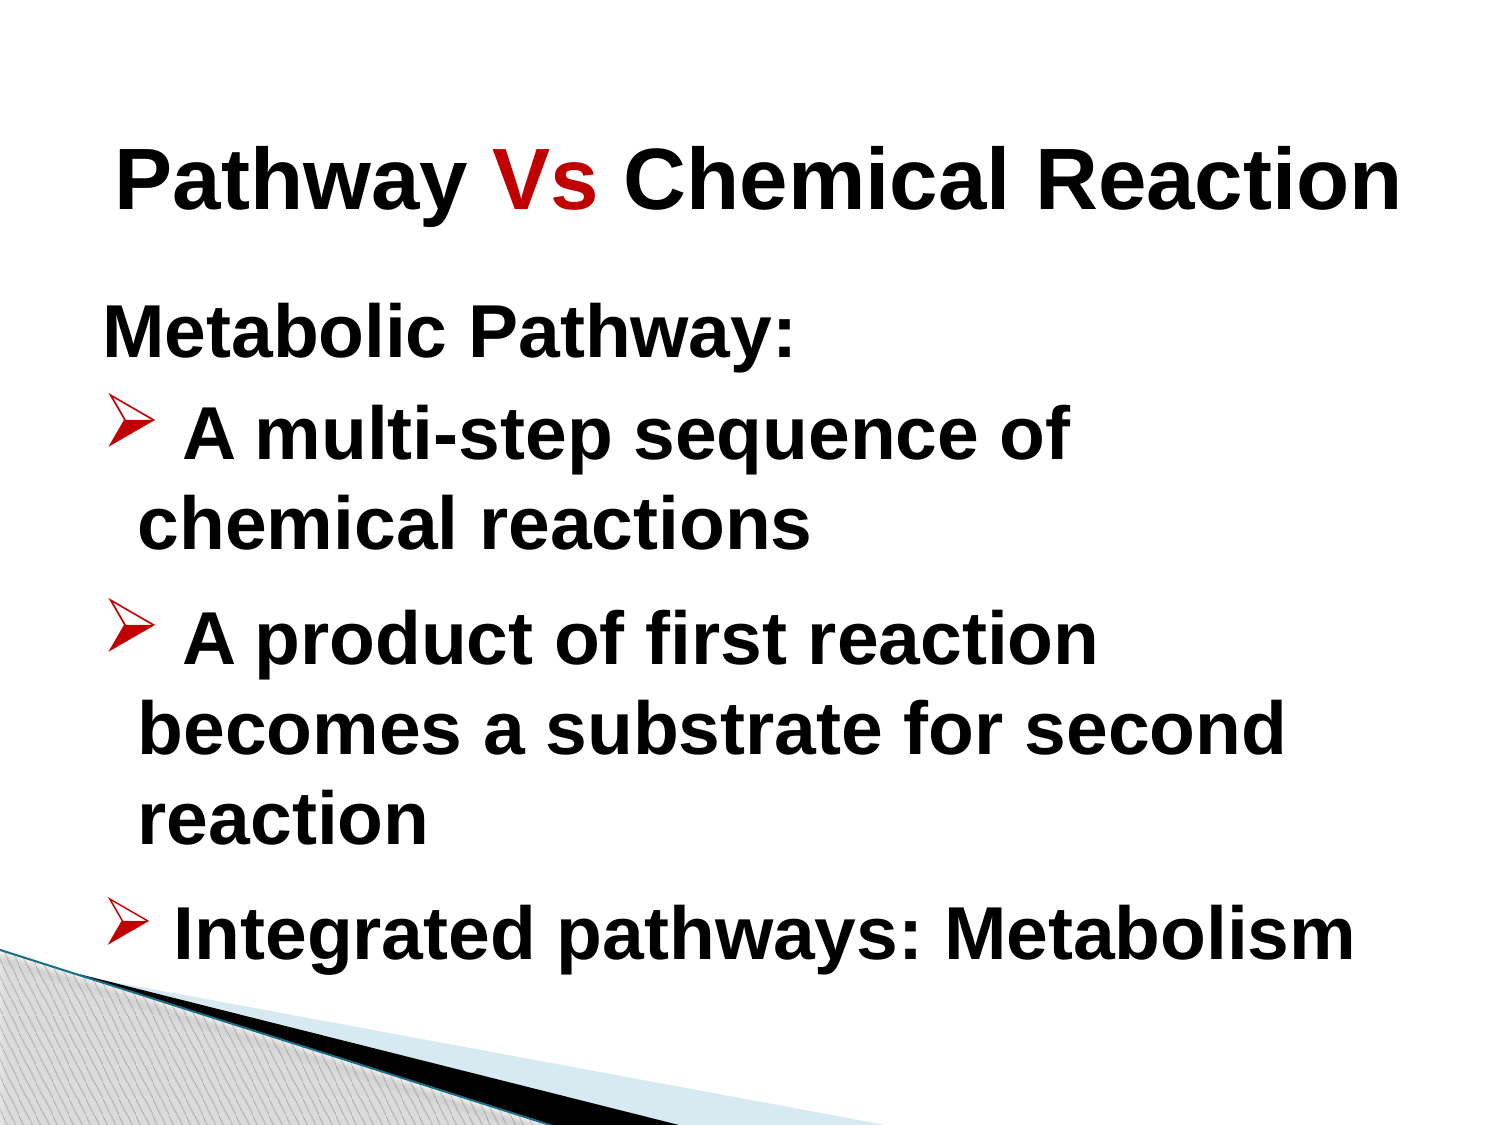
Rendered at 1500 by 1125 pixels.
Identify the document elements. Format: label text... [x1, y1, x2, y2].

text_box Metabolic Pathway: A multi-step sequence of chemical reactions A product of first reaction becomes a substrate for second reaction Integrated pathways: Metabolism [87, 274, 1438, 982]
title Pathway Vs Chemical Reaction [99, 62, 1425, 274]
